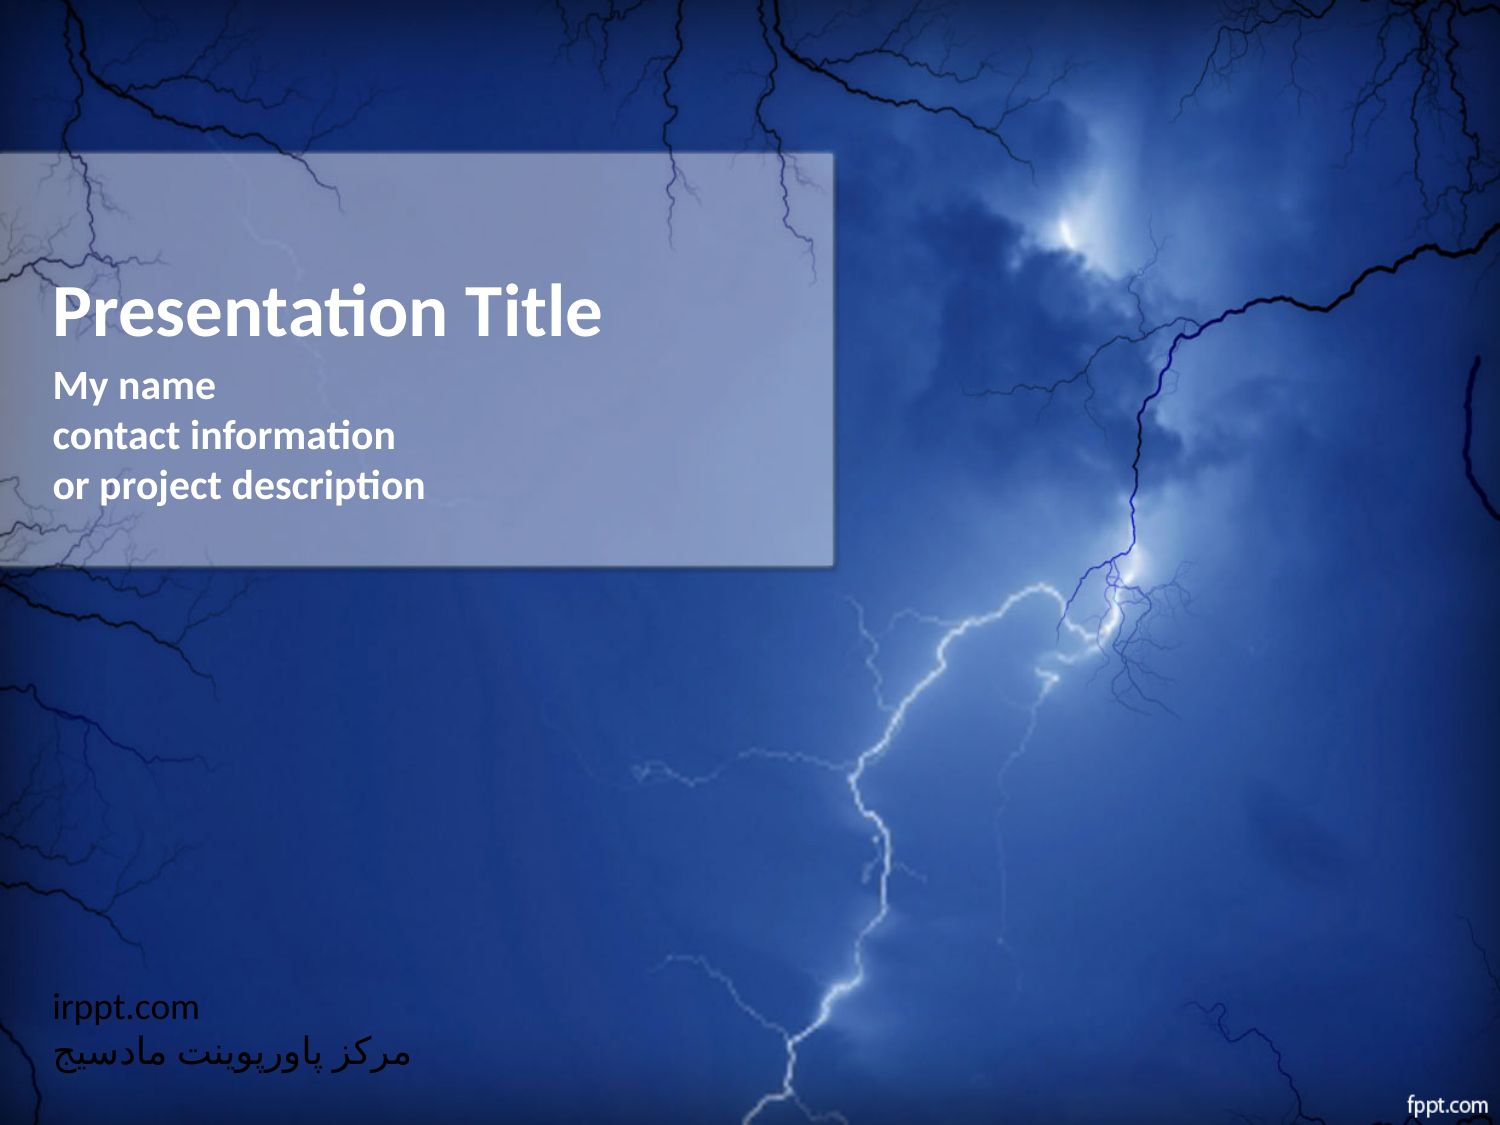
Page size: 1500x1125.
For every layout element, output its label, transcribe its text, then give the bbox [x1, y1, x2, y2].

subtitle My name contact information or project description [37, 350, 788, 625]
text_box irppt.com مرکز پاورپوینت مادسیج [37, 974, 788, 1080]
title Presentation Title [37, 200, 788, 350]
picture [0, 0, 1500, 1125]
